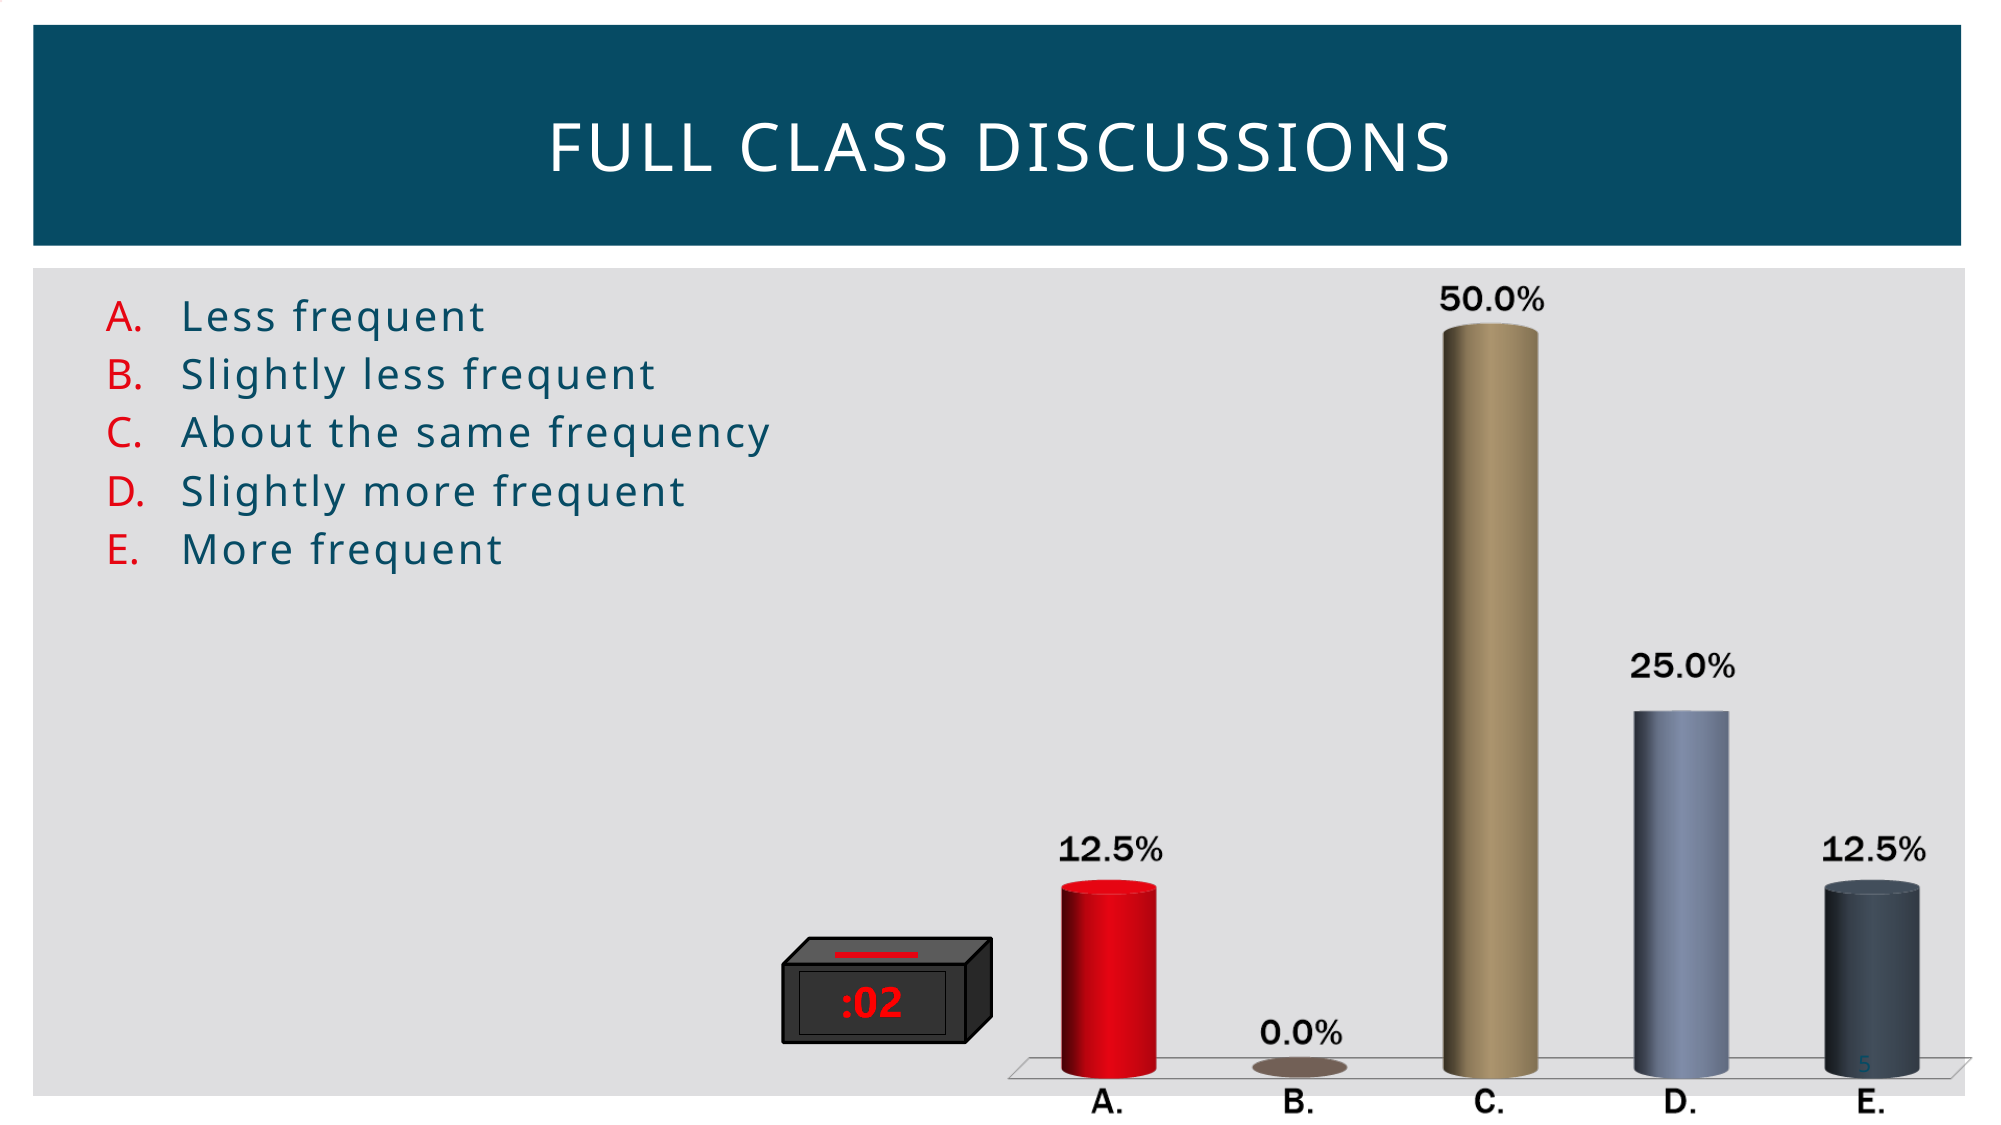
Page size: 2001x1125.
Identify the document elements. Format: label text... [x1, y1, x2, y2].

slide_number 5 [1800, 1041, 1930, 1089]
list Less frequent Slightly less frequent About the same frequency Slightly more frequent More frequent [83, 281, 1000, 1005]
title Full Class Discussions [83, 58, 1917, 232]
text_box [782, 937, 992, 1043]
text_box [988, 280, 1991, 1125]
